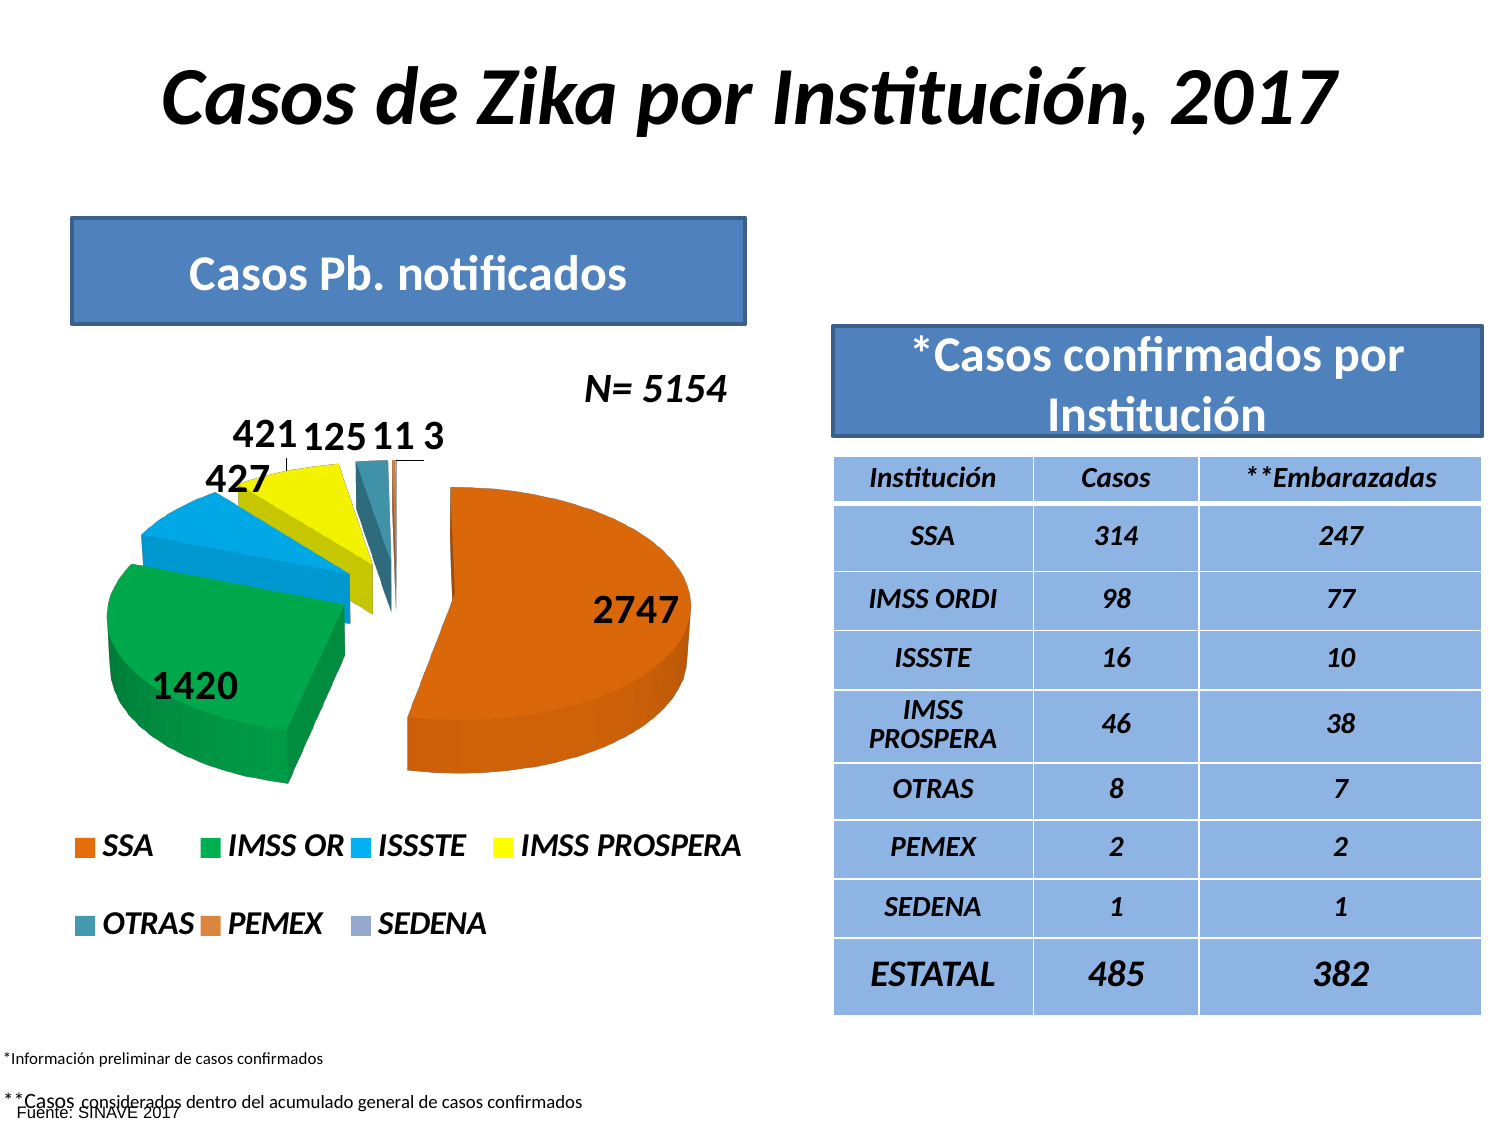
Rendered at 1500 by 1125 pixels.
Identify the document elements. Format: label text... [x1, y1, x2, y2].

text_box Casos Pb. notificados [70, 216, 747, 253]
table_header Casos [1034, 457, 1198, 501]
text_box *Casos confirmados por Institución [831, 324, 1484, 438]
table_cell 46 [1034, 691, 1198, 762]
chart [0, 255, 798, 988]
text_box *Información preliminar de casos confirmados **Casos considerados dentro del acumulado general de casos confirmados [0, 1036, 739, 1125]
table_cell IMSS PROSPERA [834, 691, 1033, 762]
table_cell 1 [1034, 880, 1198, 937]
table_cell 38 [1200, 691, 1481, 762]
table_cell 247 [1200, 506, 1481, 571]
table_cell PEMEX [834, 821, 1033, 878]
table_cell 1 [1200, 880, 1481, 937]
table_cell 16 [1034, 631, 1198, 689]
table_cell 8 [1034, 764, 1198, 819]
title Casos de Zika por Institución, 2017 [87, 33, 1413, 149]
table_cell 7 [1200, 764, 1481, 819]
table_cell SEDENA [834, 880, 1033, 937]
table_cell 10 [1200, 631, 1481, 689]
table_cell 485 [1034, 939, 1198, 1015]
table_cell IMSS ORDI [834, 572, 1033, 630]
table_cell ESTATAL [834, 939, 1033, 1015]
text_box Fuente: SINAVE 2017 [1, 1094, 196, 1125]
table_header Institución [834, 457, 1033, 501]
table_cell SSA [834, 506, 1033, 571]
table_cell 98 [1034, 572, 1198, 630]
table_cell 2 [1200, 821, 1481, 878]
table_cell 314 [1034, 506, 1198, 571]
table_cell 77 [1200, 572, 1481, 630]
table_cell 2 [1034, 821, 1198, 878]
table_header **Embarazadas [1200, 457, 1481, 501]
table_cell 382 [1200, 939, 1481, 1015]
table_cell ISSSTE [834, 631, 1033, 689]
table_cell OTRAS [834, 764, 1033, 819]
